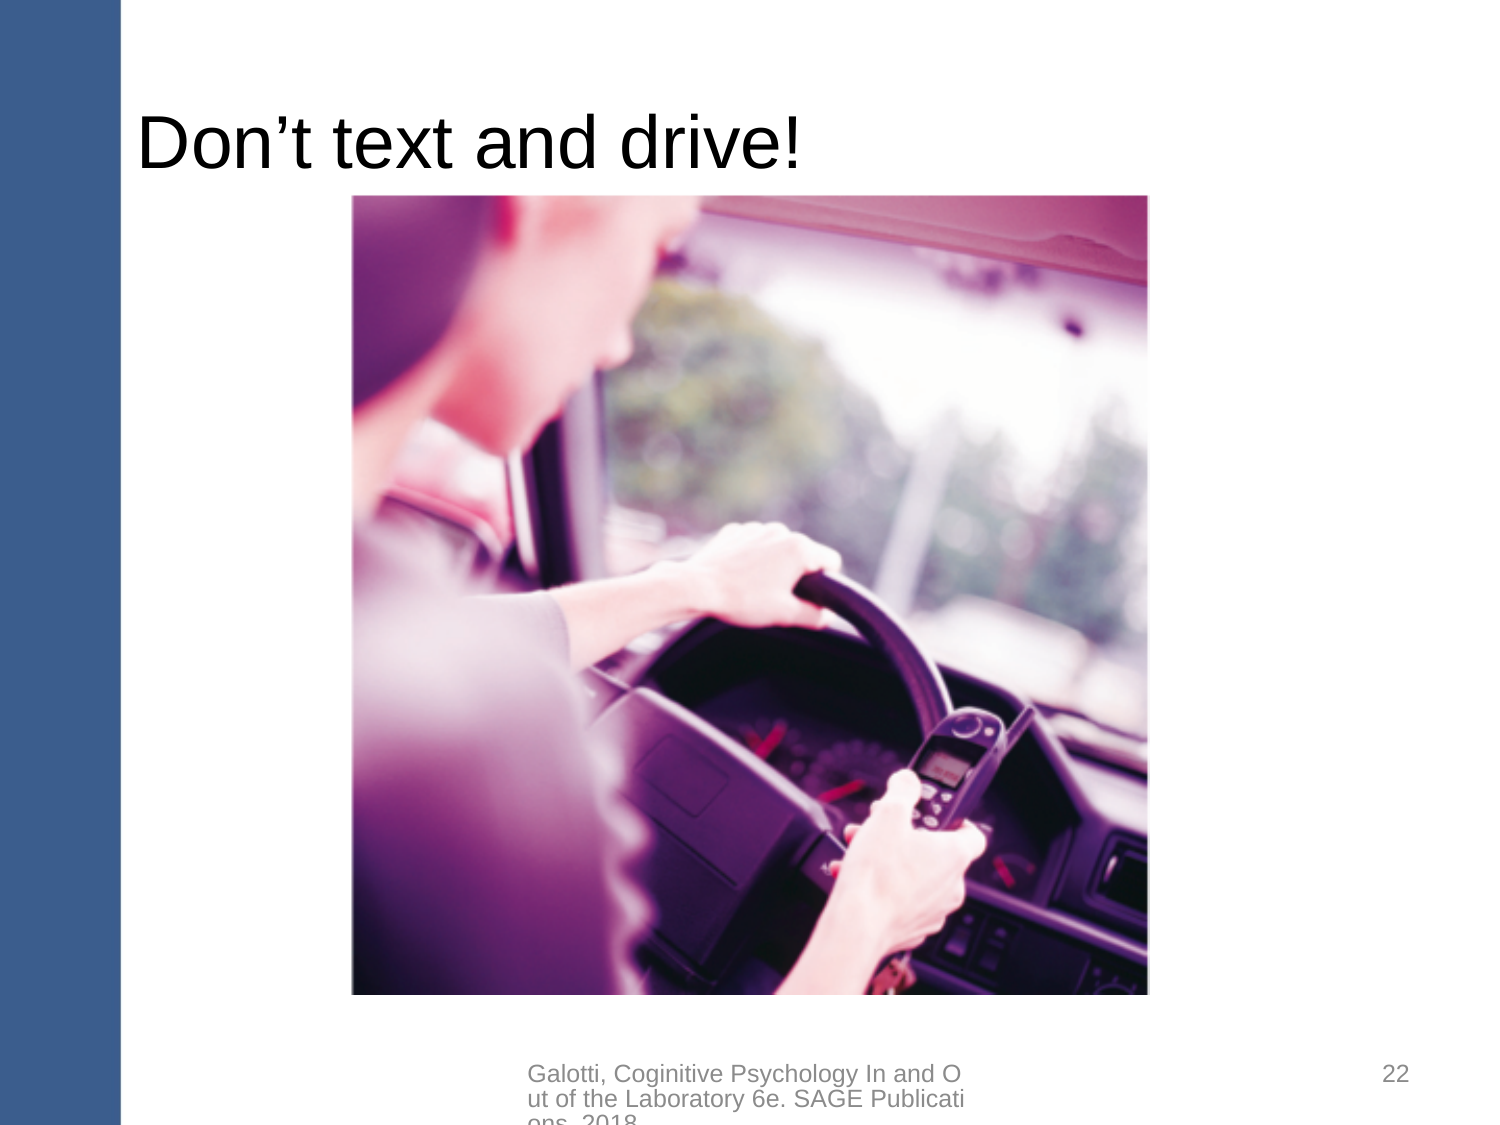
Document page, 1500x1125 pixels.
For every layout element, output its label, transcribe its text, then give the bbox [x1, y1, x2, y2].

footer Galotti, Coginitive Psychology In and Out of the Laboratory 6e. SAGE Publications, 2018. [512, 1042, 988, 1103]
picture [0, 0, 1500, 1125]
title Don’t text and drive! [121, 45, 1472, 233]
slide_number 22 [1074, 1042, 1425, 1103]
